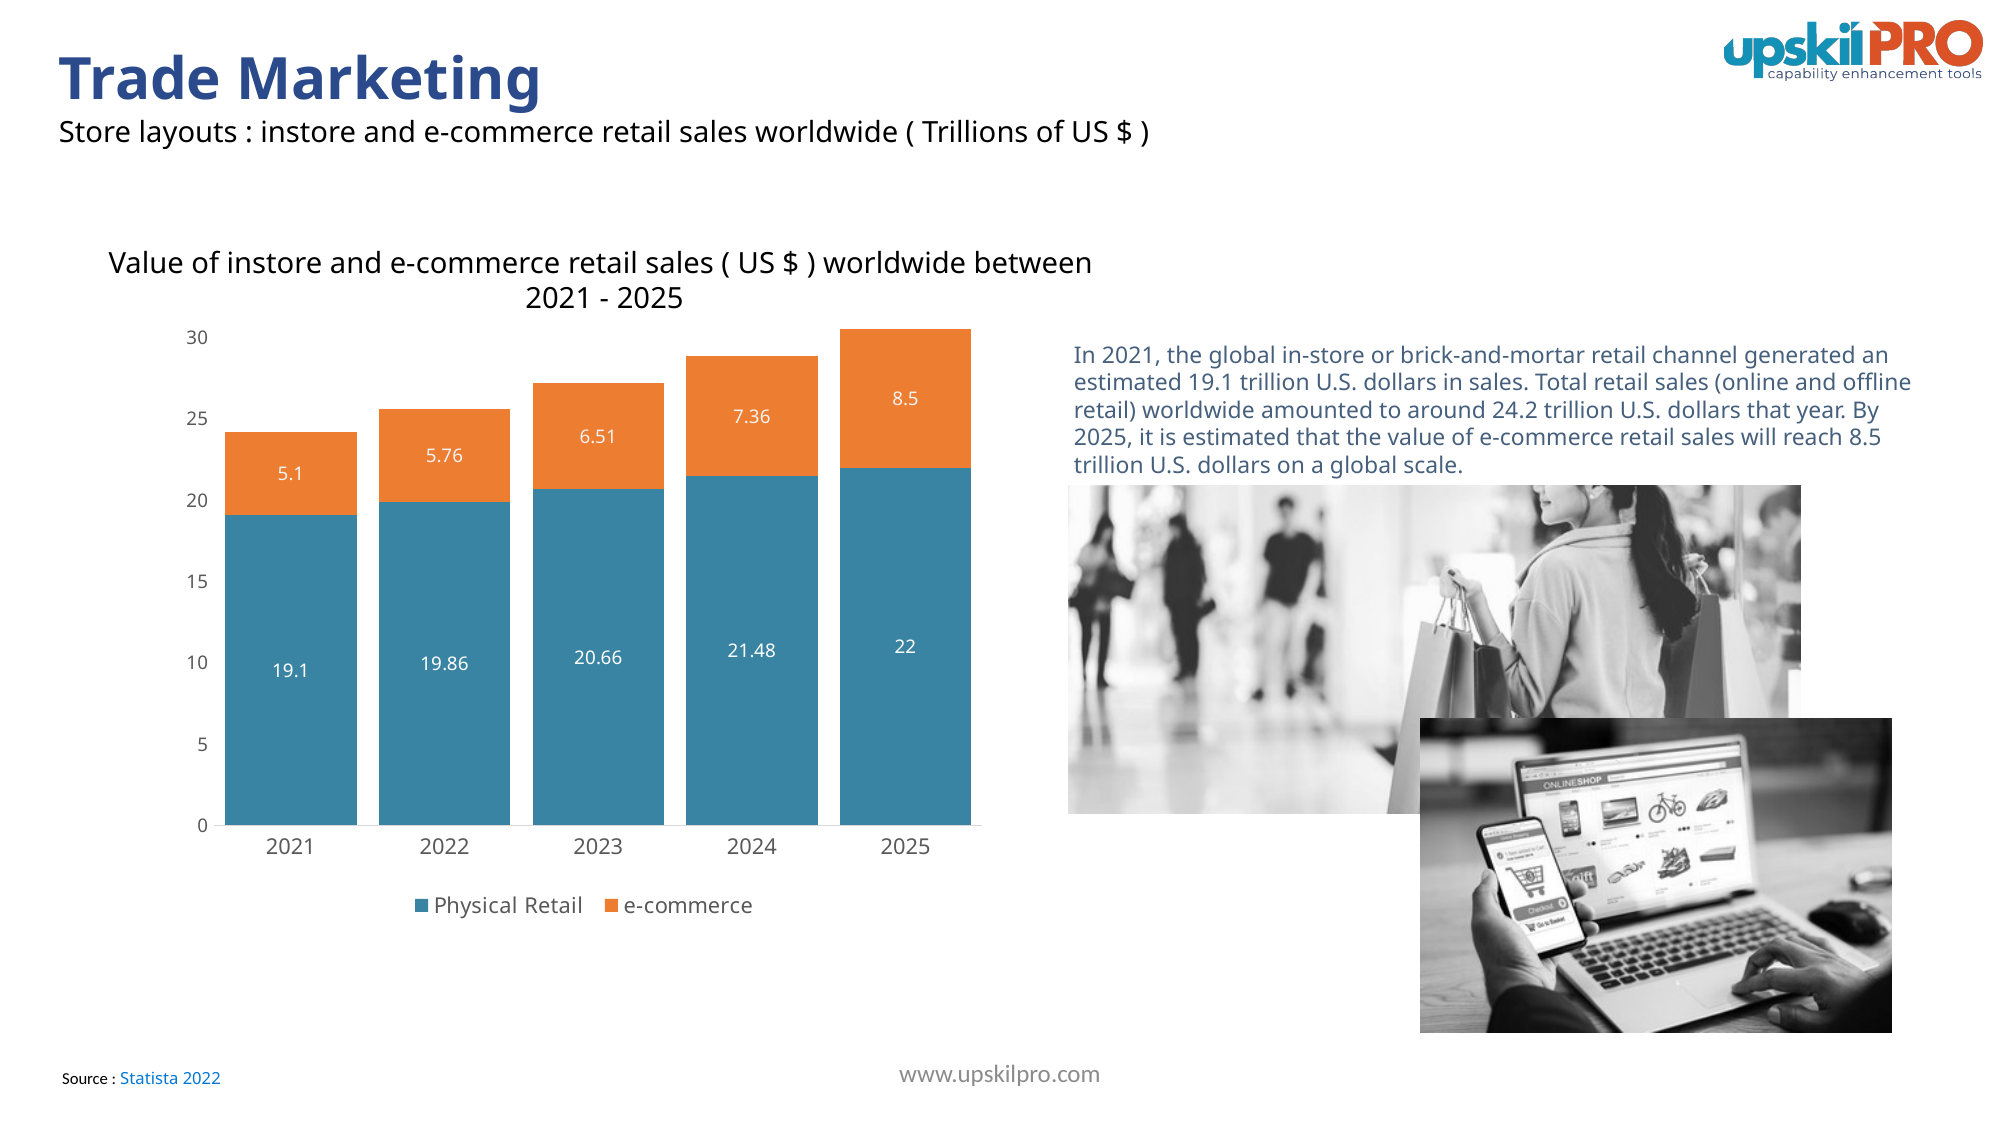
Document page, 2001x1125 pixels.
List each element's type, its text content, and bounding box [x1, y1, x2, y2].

text_box Trade Marketing Store layouts : instore and e-commerce retail sales worldwide ( Trillions of US $ ) [44, 34, 1349, 157]
picture [1068, 485, 1892, 1033]
text_box Value of instore and e-commerce retail sales ( US $ ) worldwide between 2021 - 2025 [68, 236, 1142, 322]
text_box In 2021, the global in-store or brick-and-mortar retail channel generated an estimated 19.1 trillion U.S. dollars in sales. Total retail sales (online and offline retail) worldwide amounted to around 24.2 trillion U.S. dollars that year. By 2025, it is estimated that the value of e-commerce retail sales will reach 8.5 trillion U.S. dollars on a global scale. [1059, 332, 1930, 485]
footer www.upskilpro.com [662, 1042, 1338, 1103]
chart [169, 292, 999, 927]
text_box Source : Statista 2022 [47, 1060, 599, 1096]
picture [1724, 20, 1983, 81]
